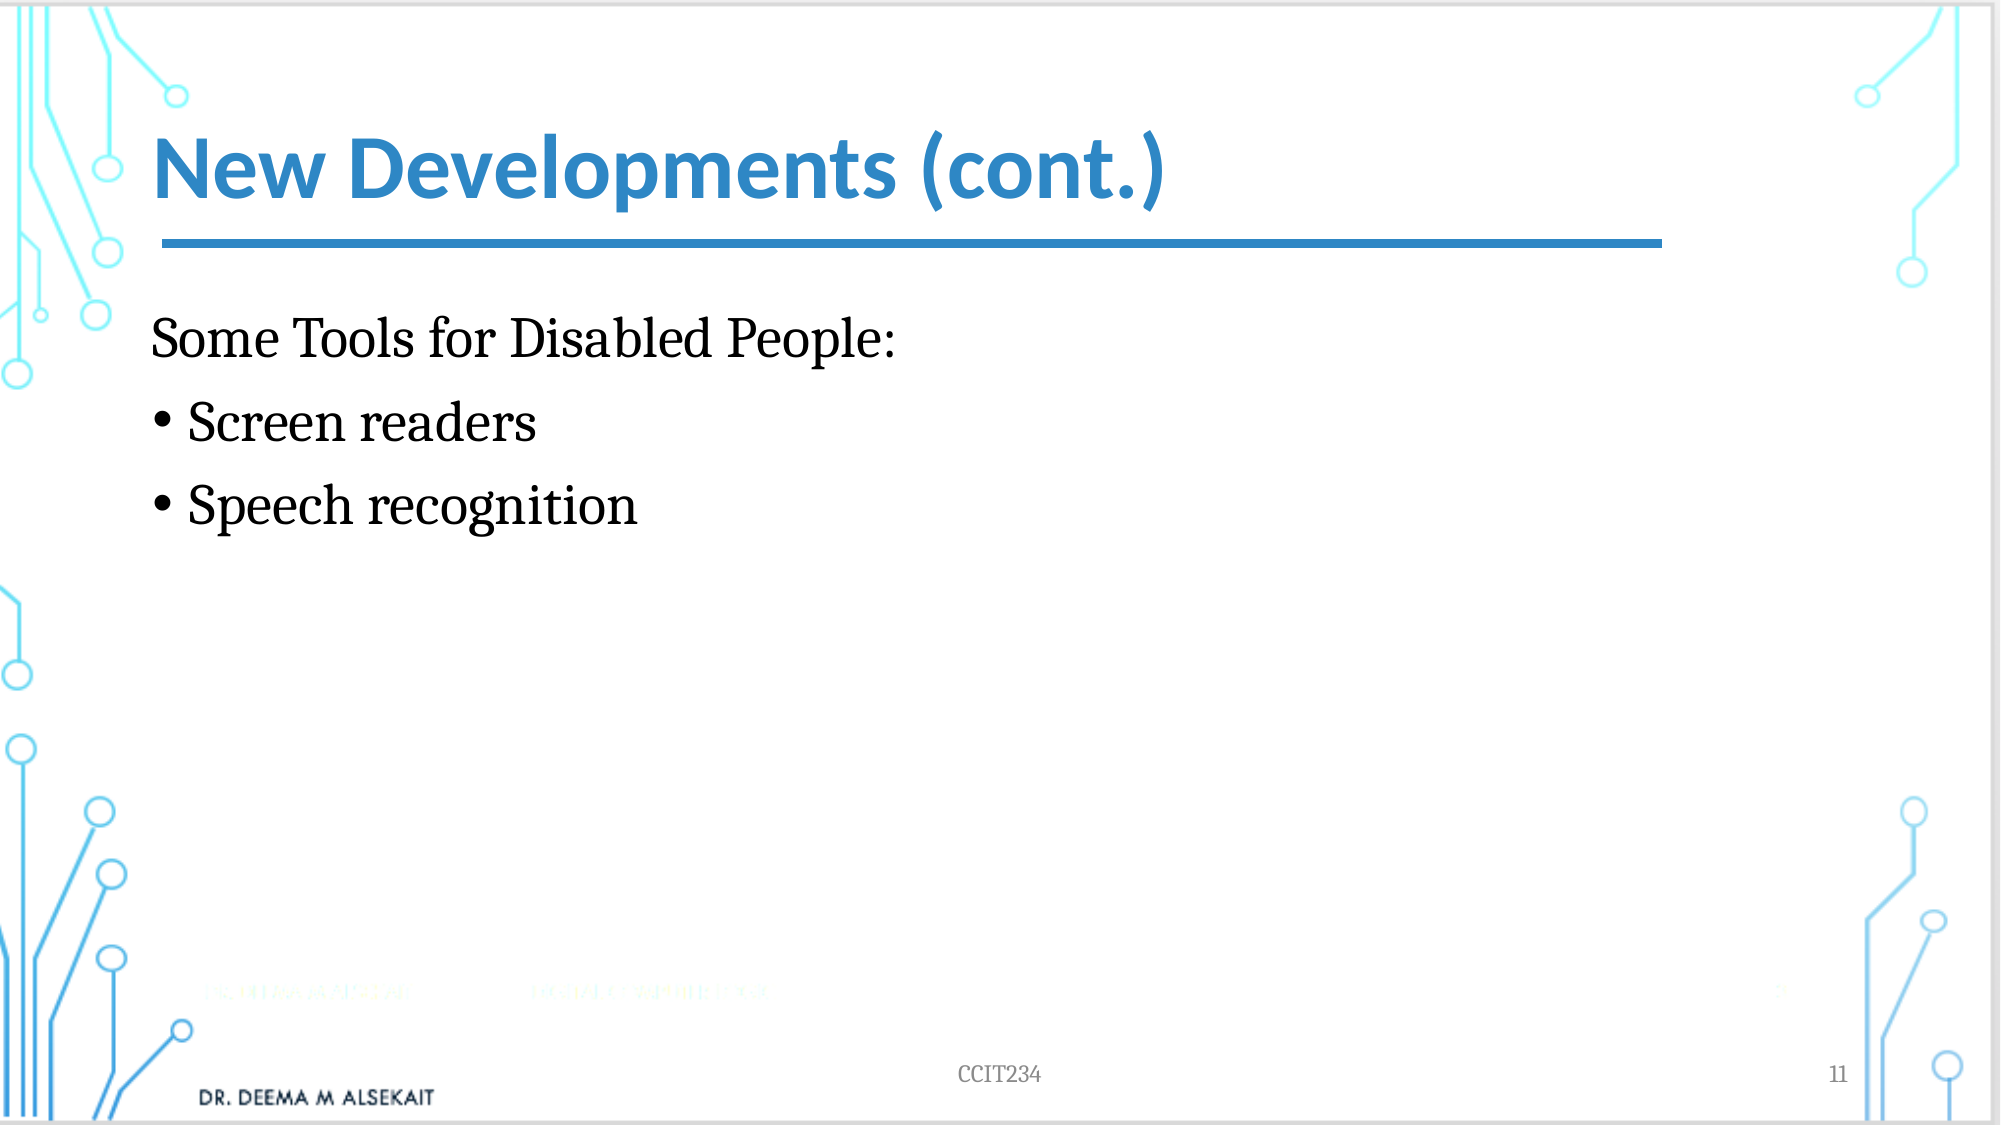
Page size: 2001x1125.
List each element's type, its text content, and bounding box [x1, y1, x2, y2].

picture [0, 0, 2001, 1125]
footer CCIT234 [662, 1042, 1338, 1103]
title New Developments (cont.) [137, 59, 1863, 278]
slide_number 11 [1412, 1042, 1863, 1103]
list Some Tools for Disabled People: Screen readers Speech recognition [137, 299, 1863, 1014]
